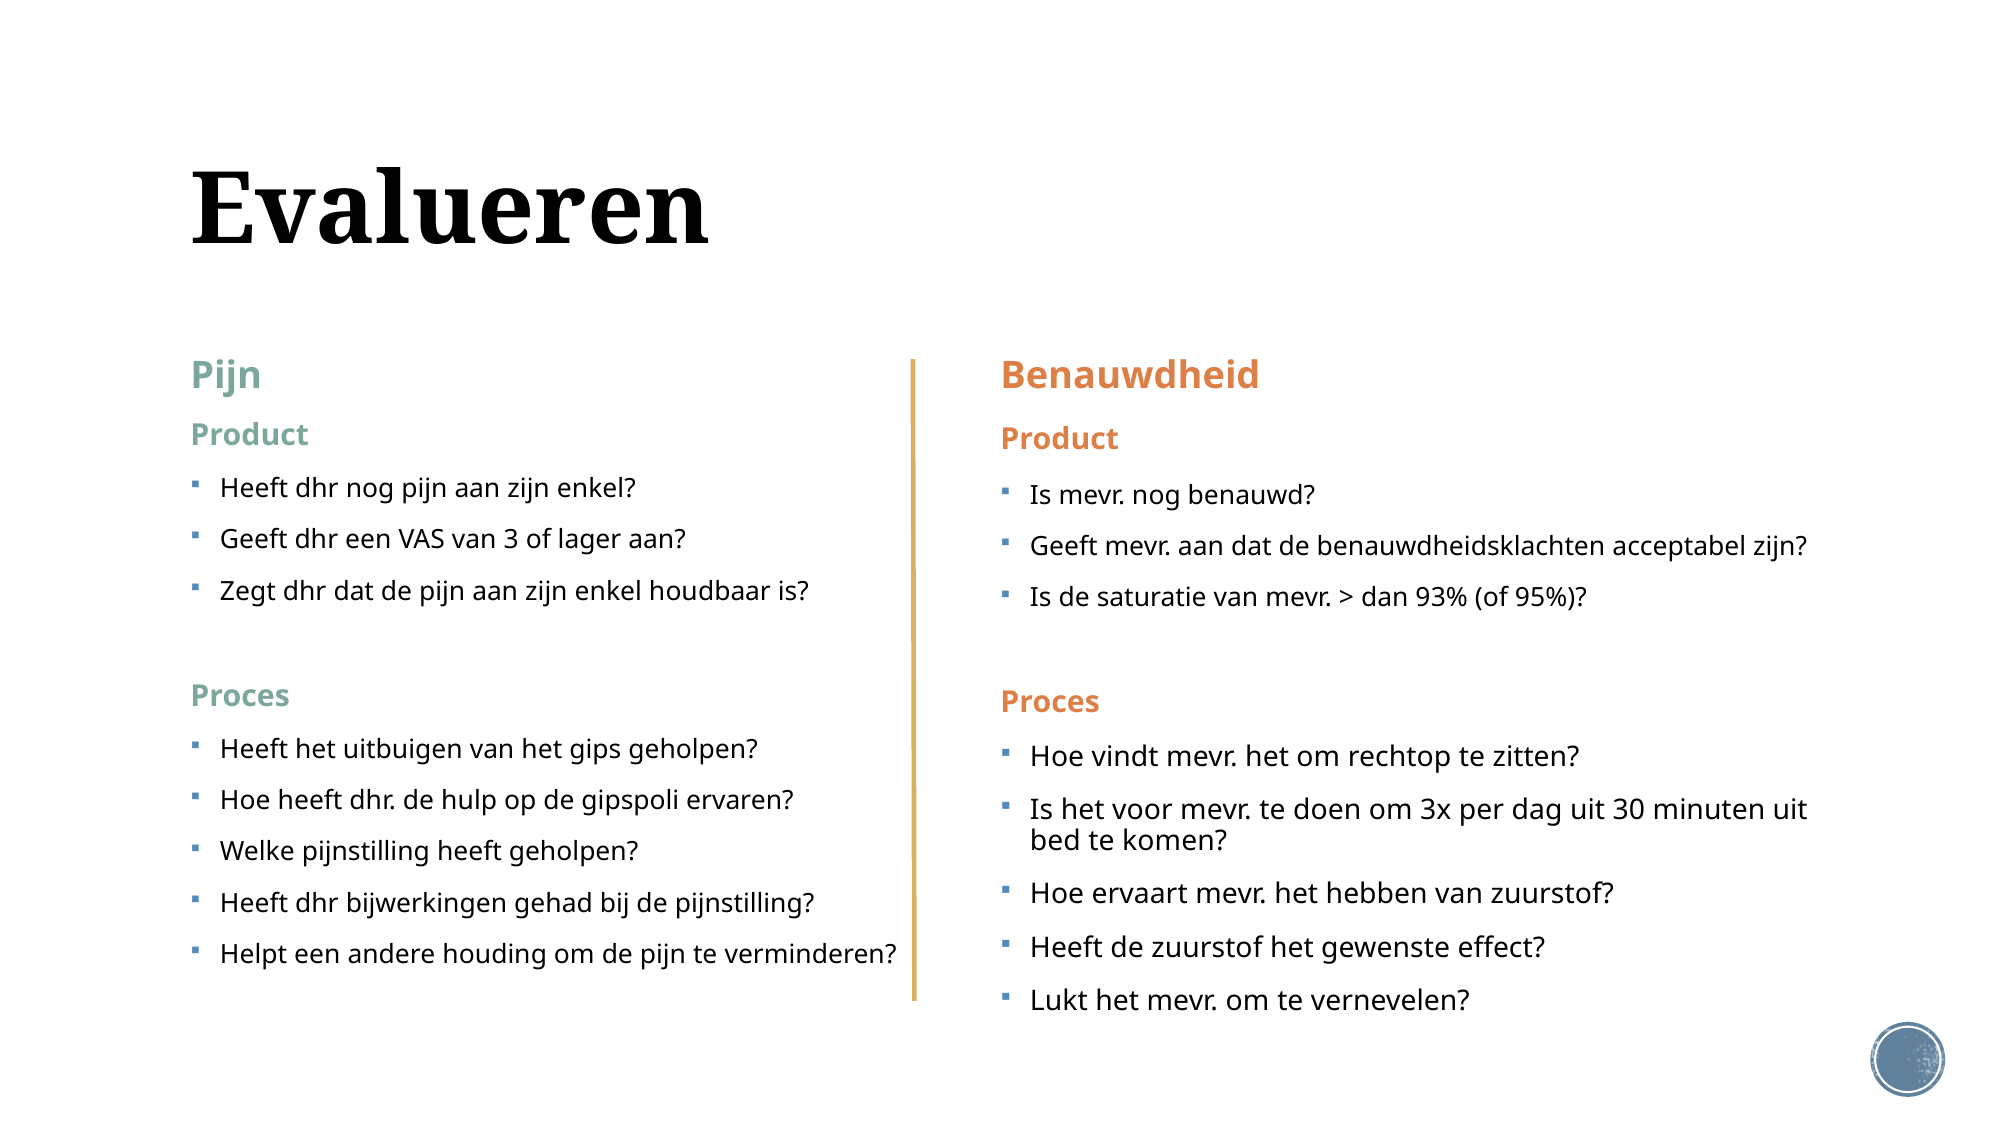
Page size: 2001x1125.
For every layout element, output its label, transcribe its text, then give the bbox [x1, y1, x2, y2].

title Evalueren [175, 79, 1826, 344]
list Pijn Product Heeft dhr nog pijn aan zijn enkel? Geeft dhr een VAS van 3 of lager aan? Zegt dhr dat de pijn aan zijn enkel houdbaar is? Proces Heeft het uitbuigen van het gips geholpen? Hoe heeft dhr. de hulp op de gipspoli ervaren? Welke pijnstilling heeft geholpen? Heeft dhr bijwerkingen gehad bij de pijnstilling? Helpt een andere houding om de pijn te verminderen? Benauwdheid Product Is mevr. nog benauwd? Geeft mevr. aan dat de benauwdheidsklachten acceptabel zijn? Is de saturatie van mevr. > dan 93% (of 95%)? Proces Hoe vindt mevr. het om rechtop te zitten? Is het voor mevr. te doen om 3x per dag uit 30 minuten uit bed te komen? Hoe ervaart mevr. het hebben van zuurstof? Heeft de zuurstof het gewenste effect? Lukt het mevr. om te vernevelen? [175, 348, 1826, 1049]
